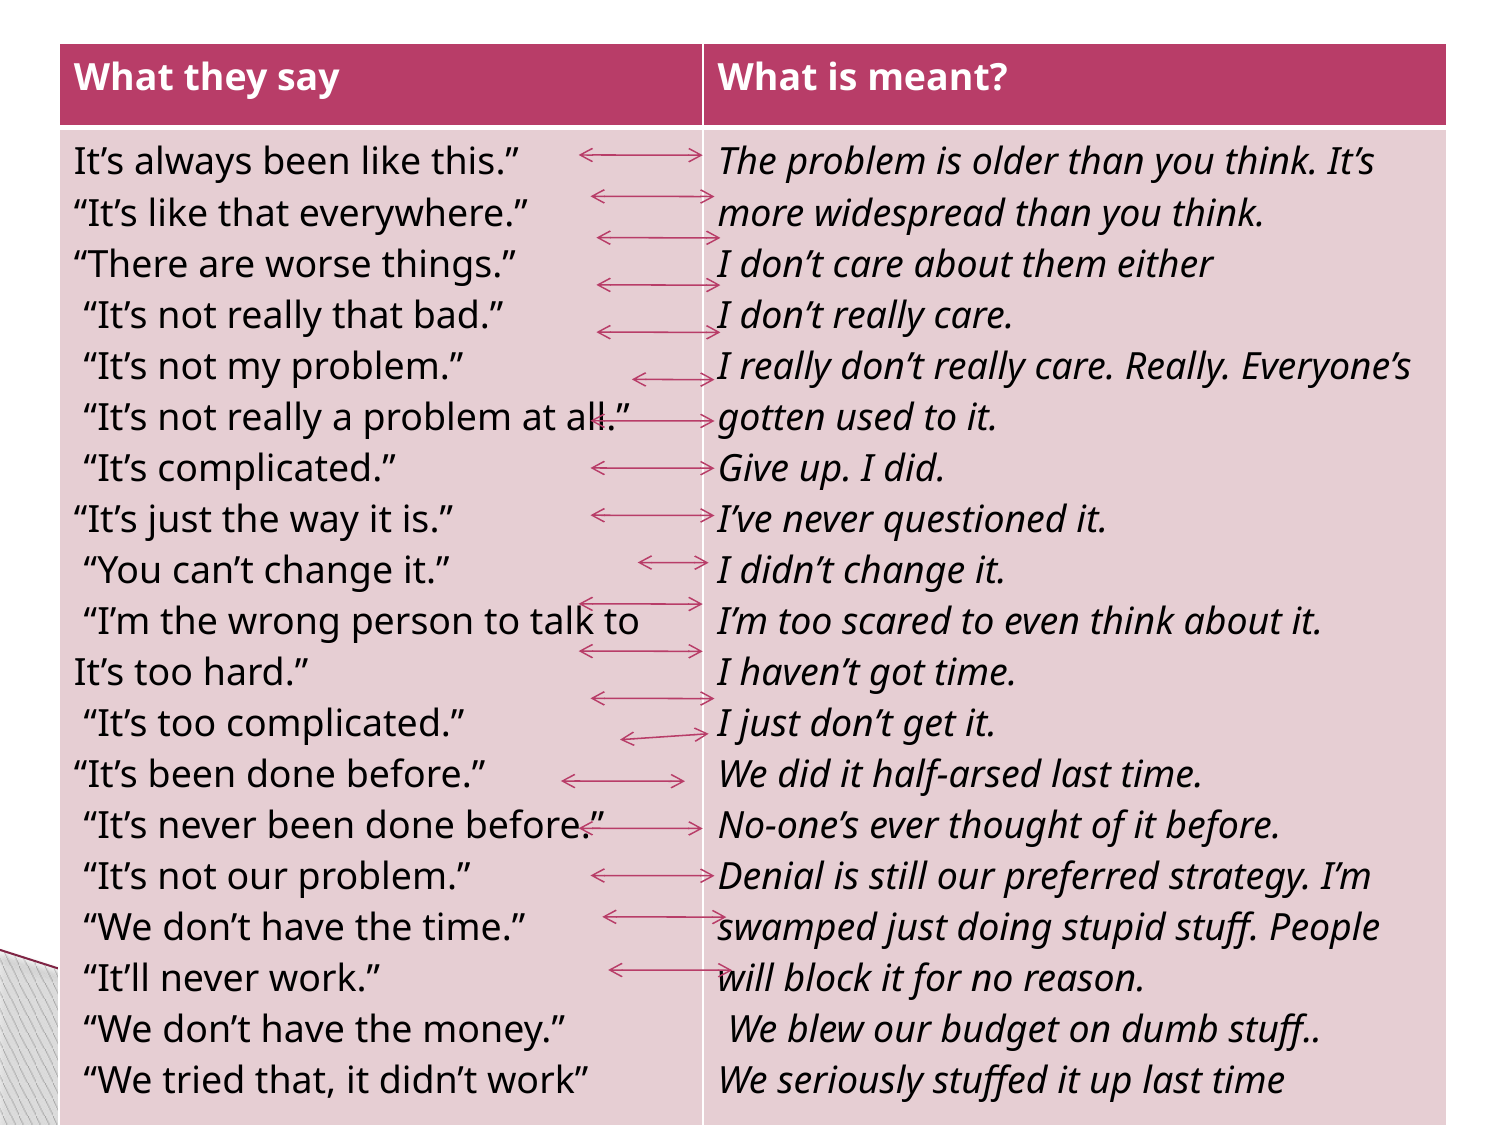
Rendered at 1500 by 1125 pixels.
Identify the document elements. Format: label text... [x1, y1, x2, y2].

table_header What is meant? [704, 44, 1446, 125]
table_cell The problem is older than you think. It’s more widespread than you think. I don’t care about them either I don’t really care. I really don’t really care. Really. Everyone’s gotten used to it. Give up. I did. I’ve never questioned it. I didn’t change it. I’m too scared to even think about it. I haven’t got time. I just don’t get it. We did it half-arsed last time. No-one’s ever thought of it before. Denial is still our preferred strategy. I’m swamped just doing stupid stuff. People will block it for no reason. We blew our budget on dumb stuff.. We seriously stuffed it up last time [704, 130, 1446, 1125]
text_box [619, 733, 709, 740]
table_header What they say [60, 44, 702, 125]
table_cell It’s always been like this.” “It’s like that everywhere.” “There are worse things.” “It’s not really that bad.” “It’s not my problem.” “It’s not really a problem at all.” “It’s complicated.” “It’s just the way it is.” “You can’t change it.” “I’m the wrong person to talk to It’s too hard.” “It’s too complicated.” “It’s been done before.” “It’s never been done before.” “It’s not our problem.” “We don’t have the time.” “It’ll never work.” “We don’t have the money.” “We tried that, it didn’t work” [60, 130, 702, 1125]
